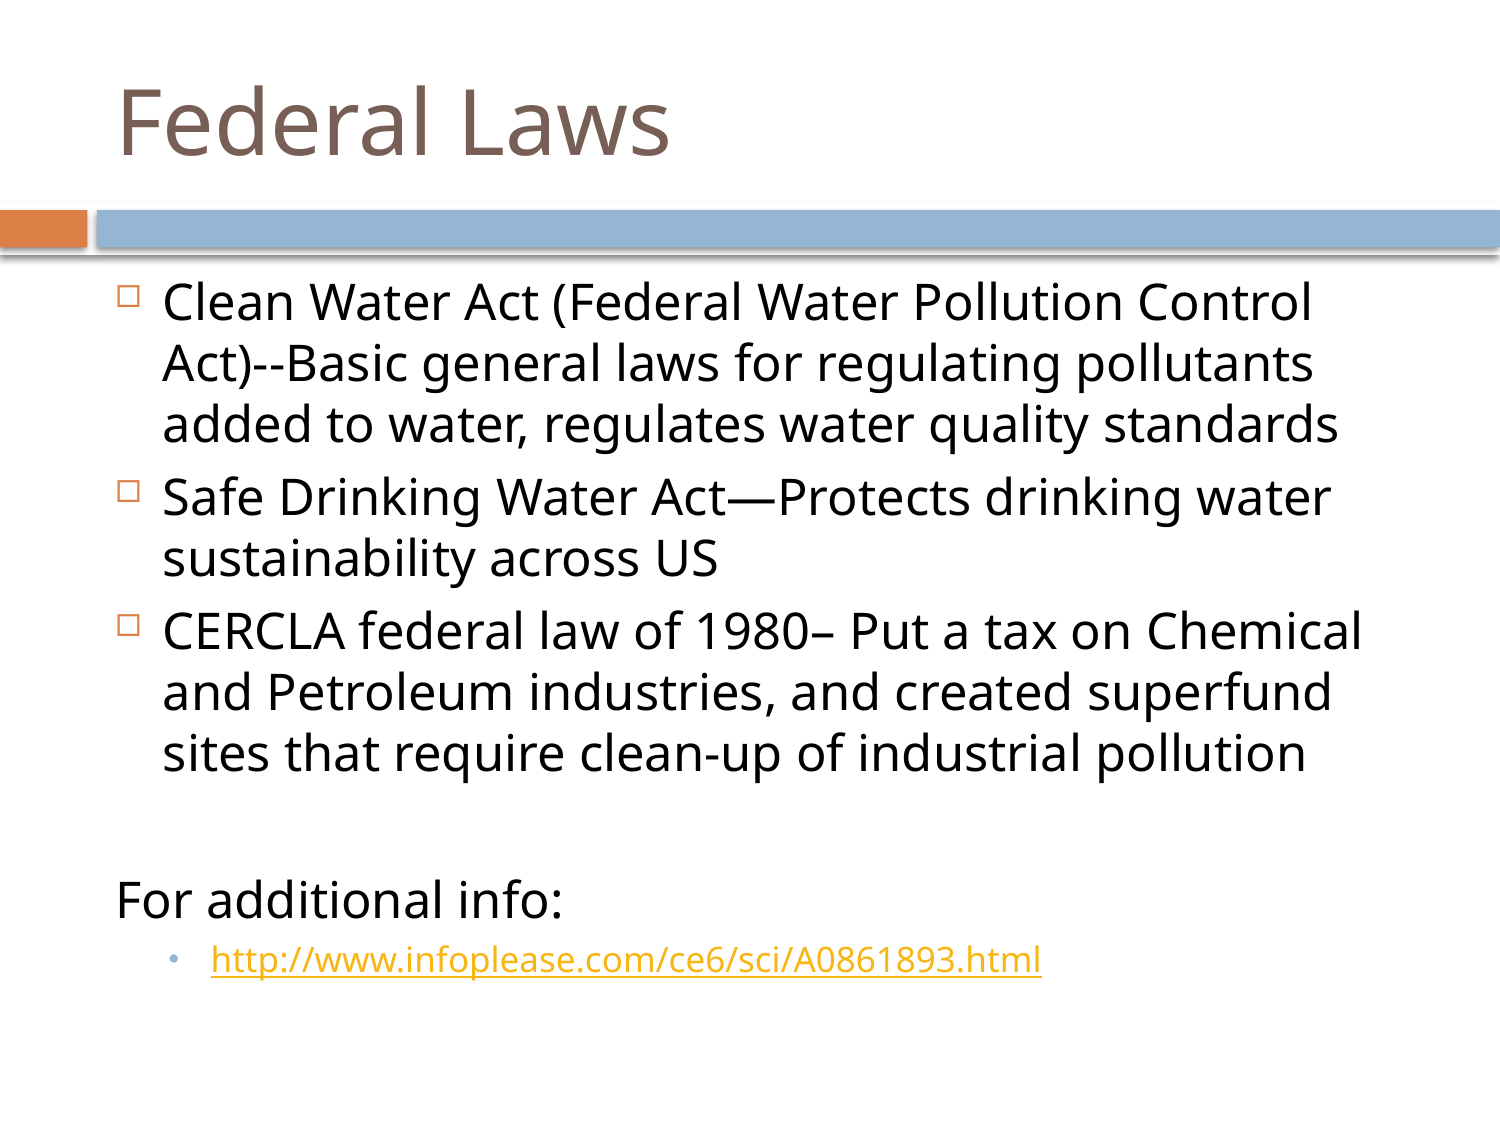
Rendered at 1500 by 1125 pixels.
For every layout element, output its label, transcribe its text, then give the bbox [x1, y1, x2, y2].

title Federal Laws [100, 37, 1438, 200]
list Clean Water Act (Federal Water Pollution Control Act)--Basic general laws for regulating pollutants added to water, regulates water quality standards Safe Drinking Water Act—Protects drinking water sustainability across US CERCLA federal law of 1980– Put a tax on Chemical and Petroleum industries, and created superfund sites that require clean-up of industrial pollution For additional info: http://www.infoplease.com/ce6/sci/A0861893.html [100, 262, 1438, 1000]
